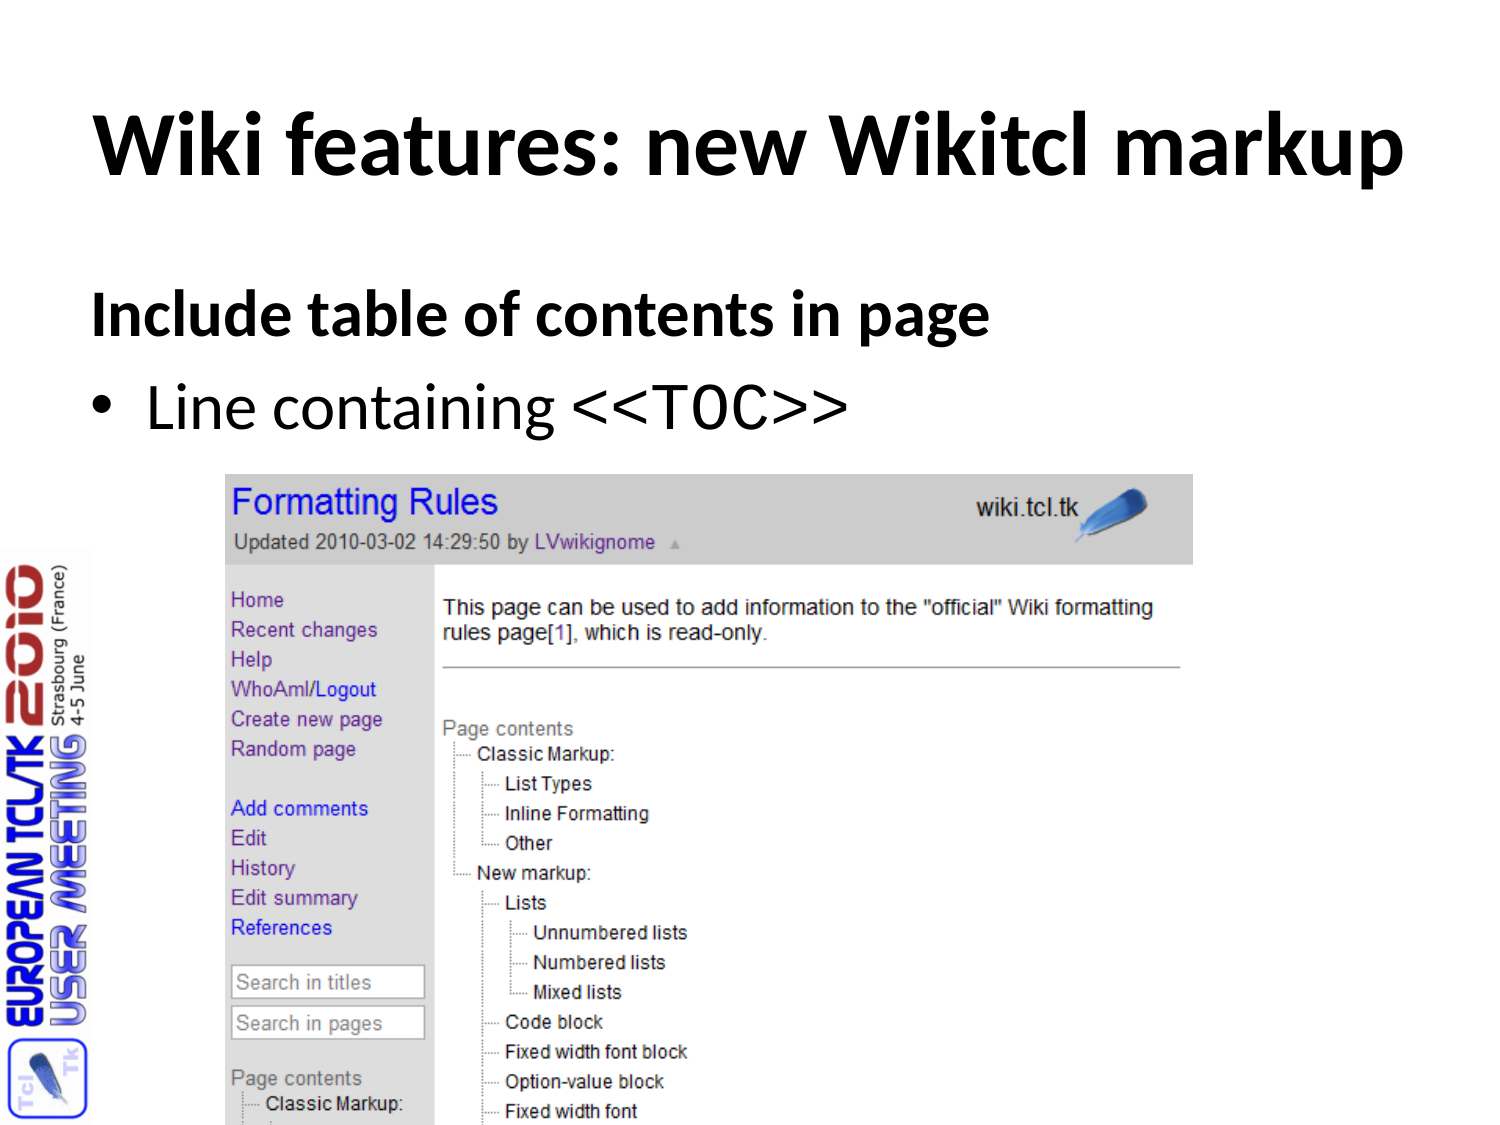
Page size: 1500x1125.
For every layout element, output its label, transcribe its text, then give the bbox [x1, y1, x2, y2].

picture [0, 474, 1193, 1125]
title Wiki features: new Wikitcl markup [75, 45, 1425, 233]
list Include table of contents in page Line containing <<TOC>> [75, 262, 1425, 1005]
